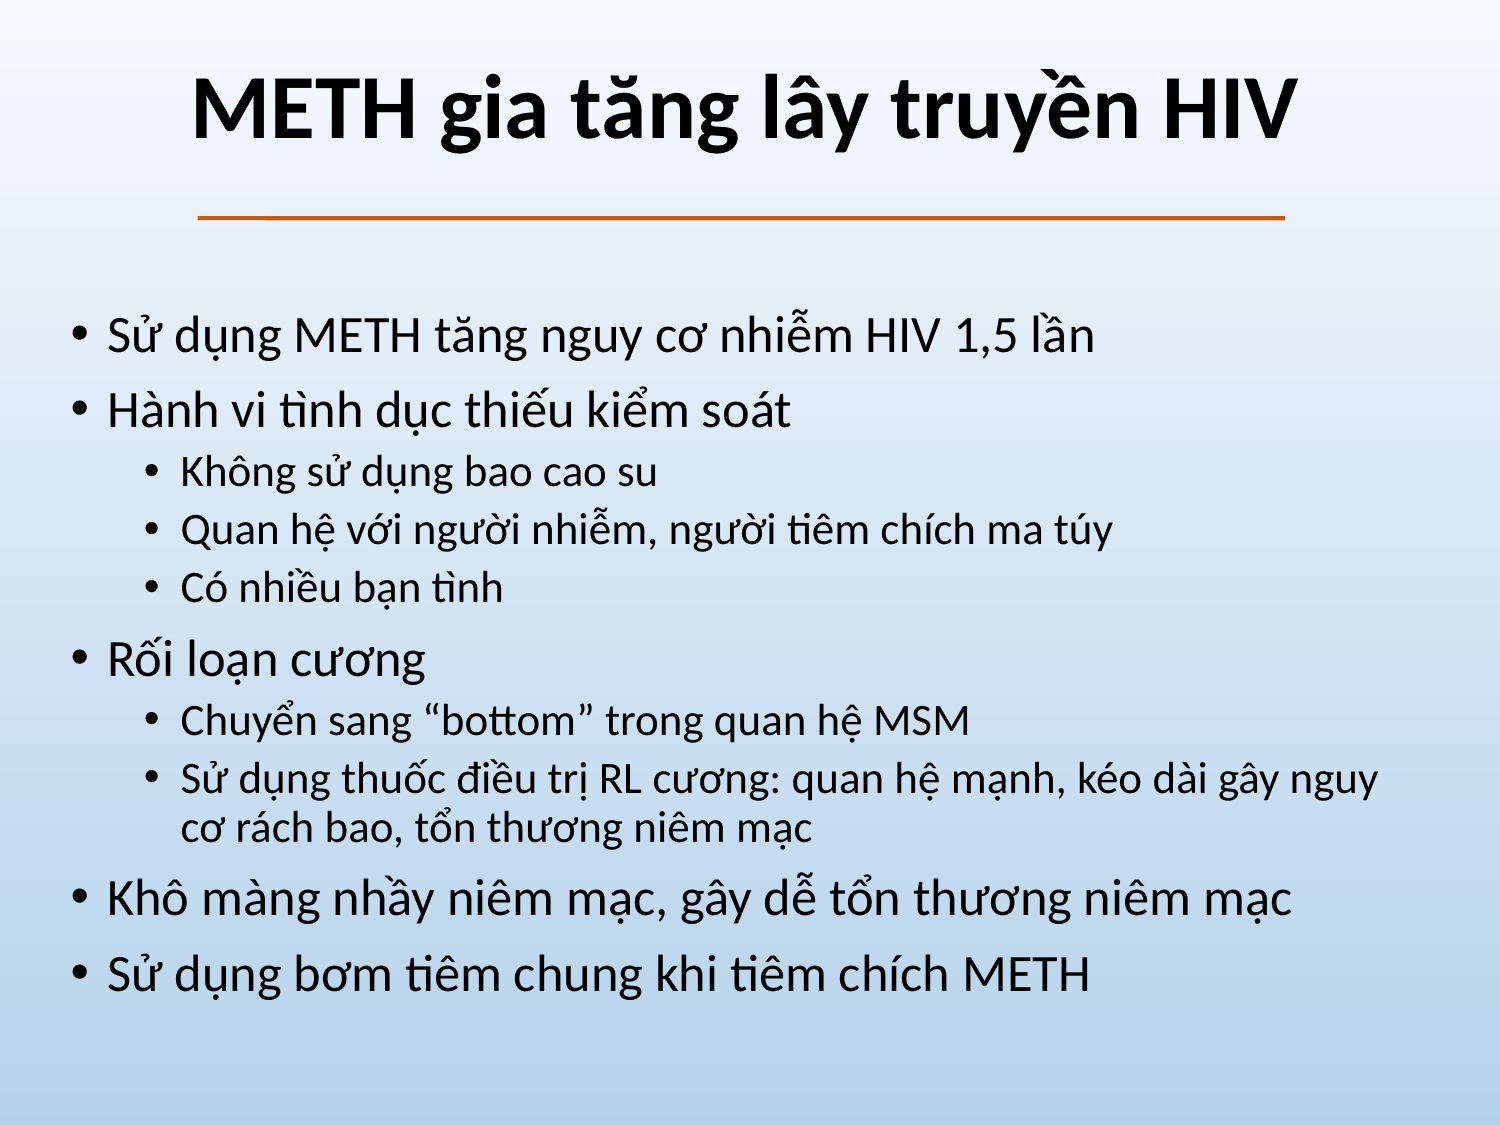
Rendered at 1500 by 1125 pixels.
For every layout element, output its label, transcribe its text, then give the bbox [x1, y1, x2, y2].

list Sử dụng METH tăng nguy cơ nhiễm HIV 1,5 lần Hành vi tình dục thiếu kiểm soát Không sử dụng bao cao su Quan hệ với người nhiễm, người tiêm chích ma túy Có nhiều bạn tình Rối loạn cương Chuyển sang “bottom” trong quan hệ MSM Sử dụng thuốc điều trị RL cương: quan hệ mạnh, kéo dài gây nguy cơ rách bao, tổn thương niêm mạc Khô màng nhầy niêm mạc, gây dễ tổn thương niêm mạc Sử dụng bơm tiêm chung khi tiêm chích METH [55, 299, 1436, 1014]
title METH gia tăng lây truyền HIV [55, 0, 1436, 219]
